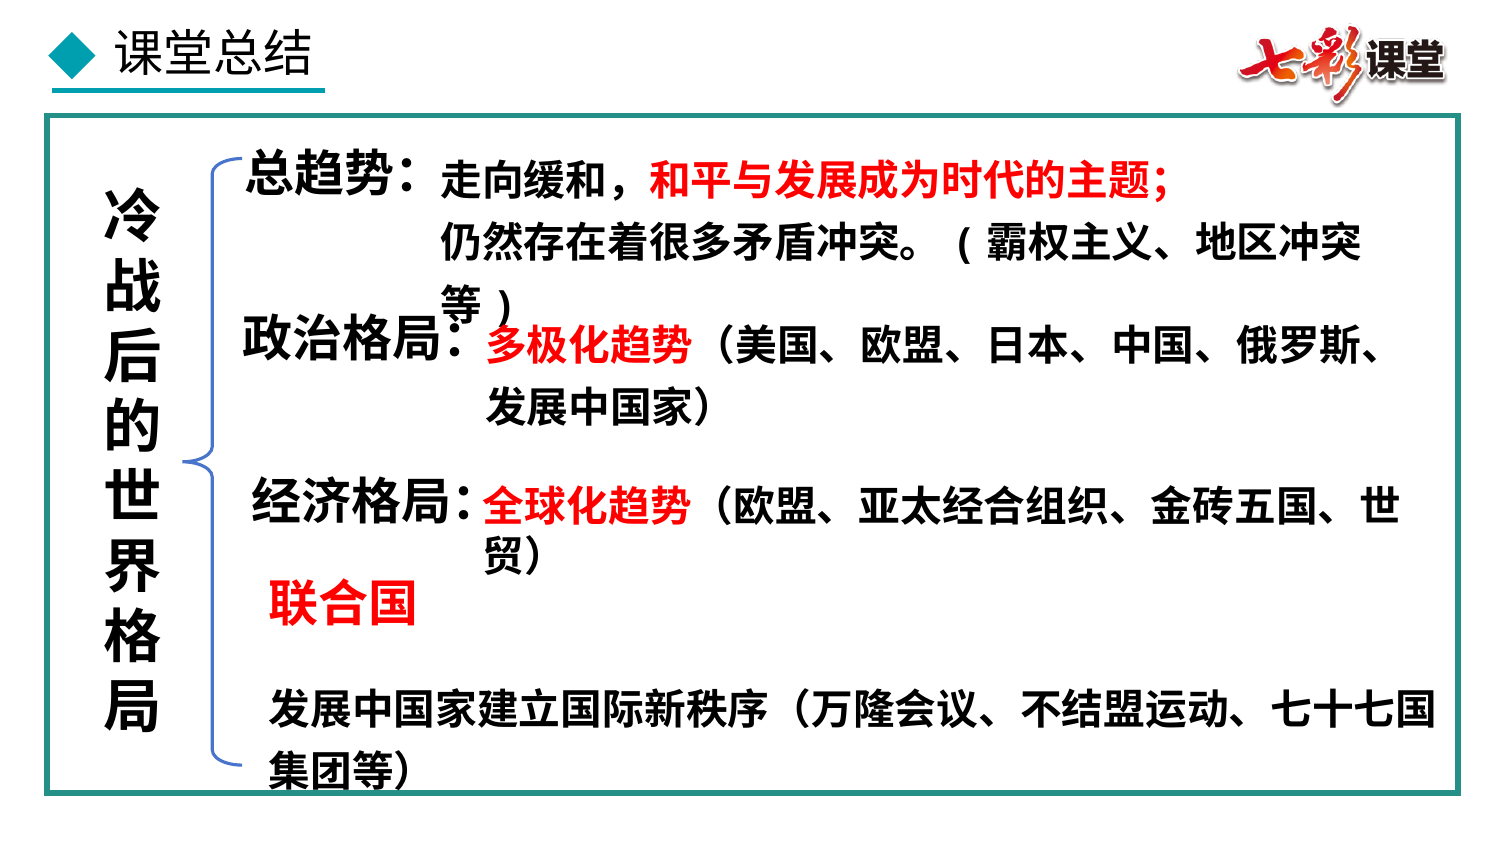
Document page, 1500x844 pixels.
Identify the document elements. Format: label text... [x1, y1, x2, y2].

text_box 走向缓和，和平与发展成为时代的主题； 仍然存在着很多矛盾冲突。(霸权主义、地区冲突等) [425, 133, 1437, 298]
text_box 政治格局： [243, 298, 470, 374]
text_box 联合国 [253, 563, 496, 639]
text_box 全球化趋势（欧盟、亚太经合组织、金砖五国、世贸） [468, 472, 1483, 587]
text_box 总趋势： [229, 133, 425, 209]
text_box 冷战后的世界格局 [88, 171, 160, 747]
text_box 经济格局： [243, 461, 479, 537]
text_box 发展中国家建立国际新秩序（万隆会议、不结盟运动、七十七国集团等） [253, 662, 1471, 803]
picture [1234, 20, 1451, 108]
text_box 多极化趋势（美国、欧盟、日本、中国、俄罗斯、 发展中国家） [470, 298, 1481, 439]
text_box [182, 157, 243, 767]
